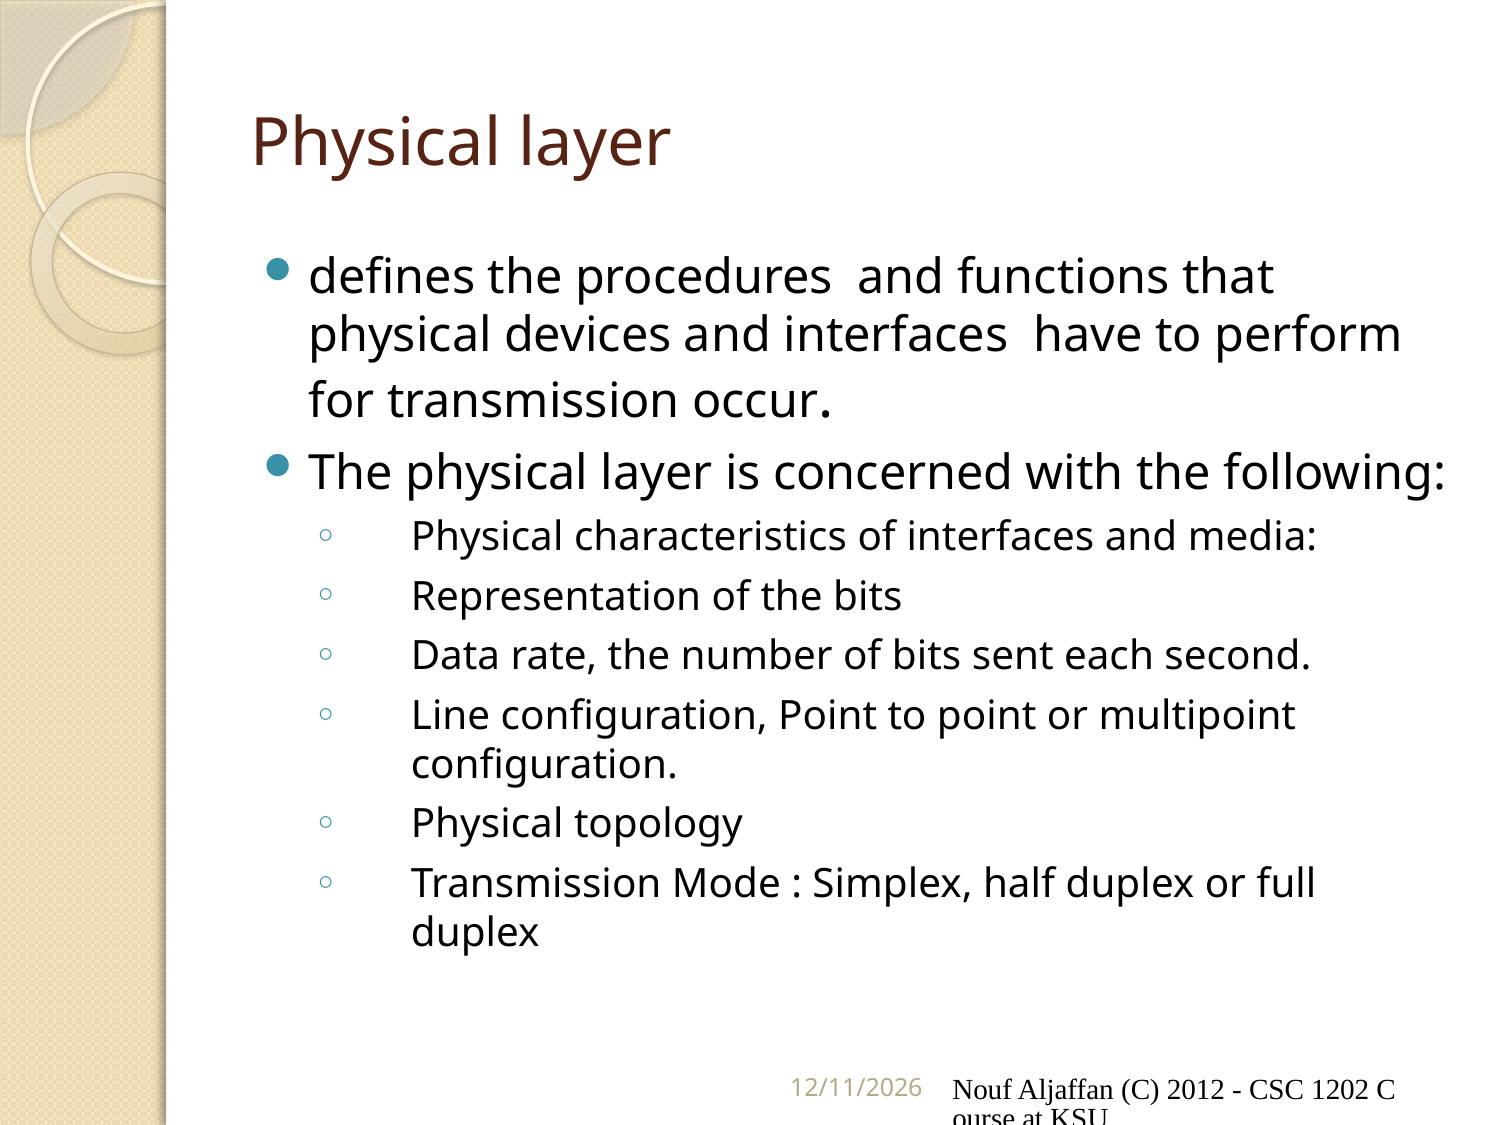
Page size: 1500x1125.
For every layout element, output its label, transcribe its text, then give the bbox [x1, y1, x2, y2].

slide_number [587, 1034, 937, 1113]
title Physical layer [235, 45, 1466, 233]
footer Nouf Aljaffan (C) 2012 - CSC 1202 Course at KSU [937, 1034, 1413, 1113]
list defines the procedures and functions that physical devices and interfaces have to perform for transmission occur. The physical layer is concerned with the following: Physical characteristics of interfaces and media: Representation of the bits Data rate, the number of bits sent each second. Line configuration, Point to point or multipoint configuration. Physical topology Transmission Mode : Simplex, half duplex or full duplex [235, 237, 1466, 1025]
